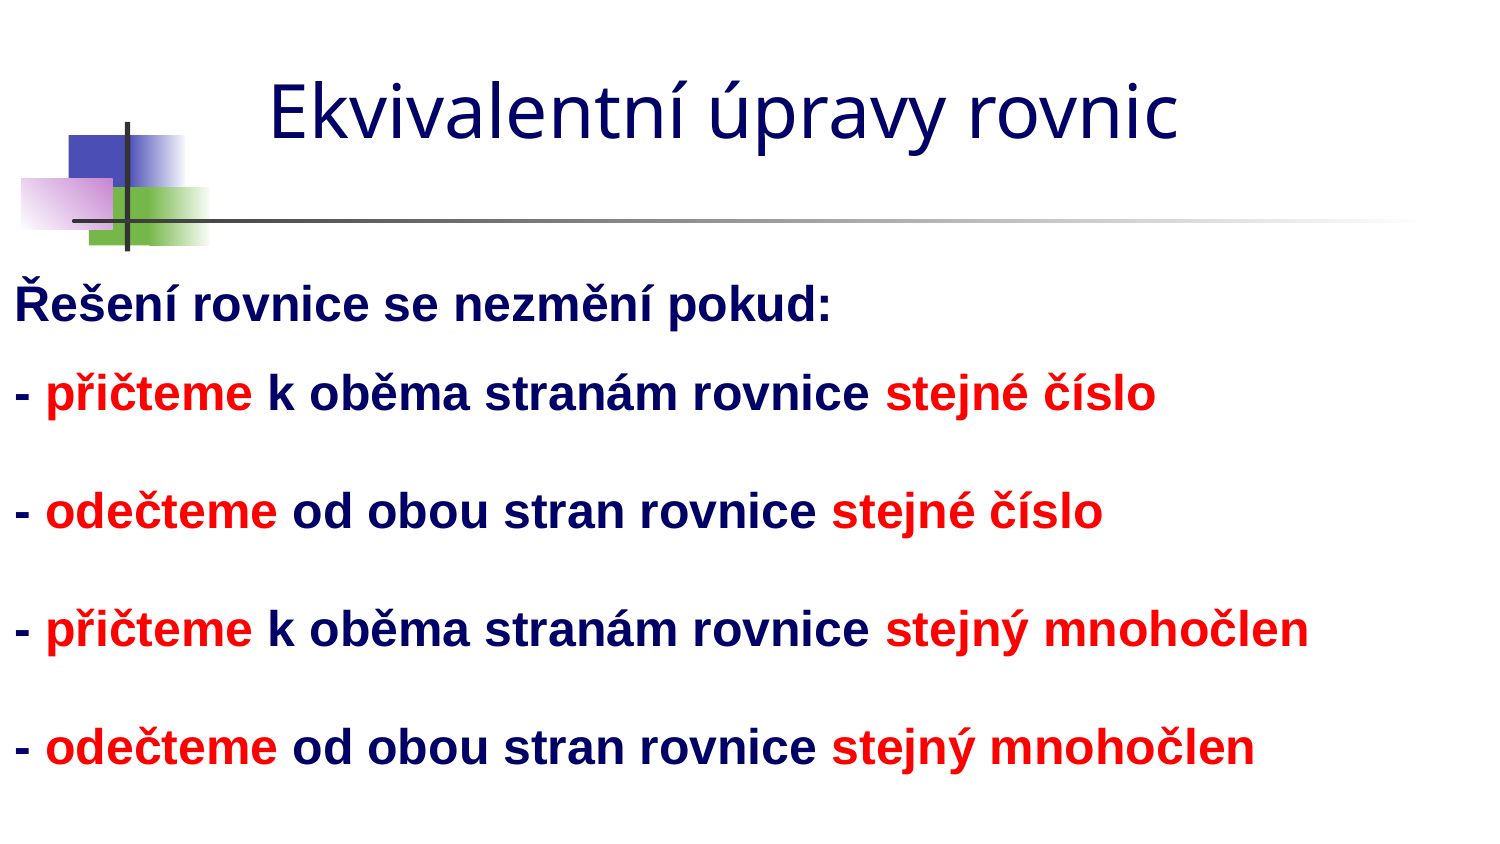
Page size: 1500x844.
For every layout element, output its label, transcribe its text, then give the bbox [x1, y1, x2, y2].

title Ekvivalentní úpravy rovnic [129, 43, 1318, 175]
text_box Řešení rovnice se nezmění pokud: [0, 265, 916, 338]
text_box - odečteme od obou stran rovnice stejné číslo [0, 472, 1500, 545]
text_box - odečteme od obou stran rovnice stejný mnohočlen [0, 708, 1500, 781]
text_box - přičteme k oběma stranám rovnice stejné číslo [0, 354, 1500, 427]
text_box - přičteme k oběma stranám rovnice stejný mnohočlen [0, 590, 1500, 663]
